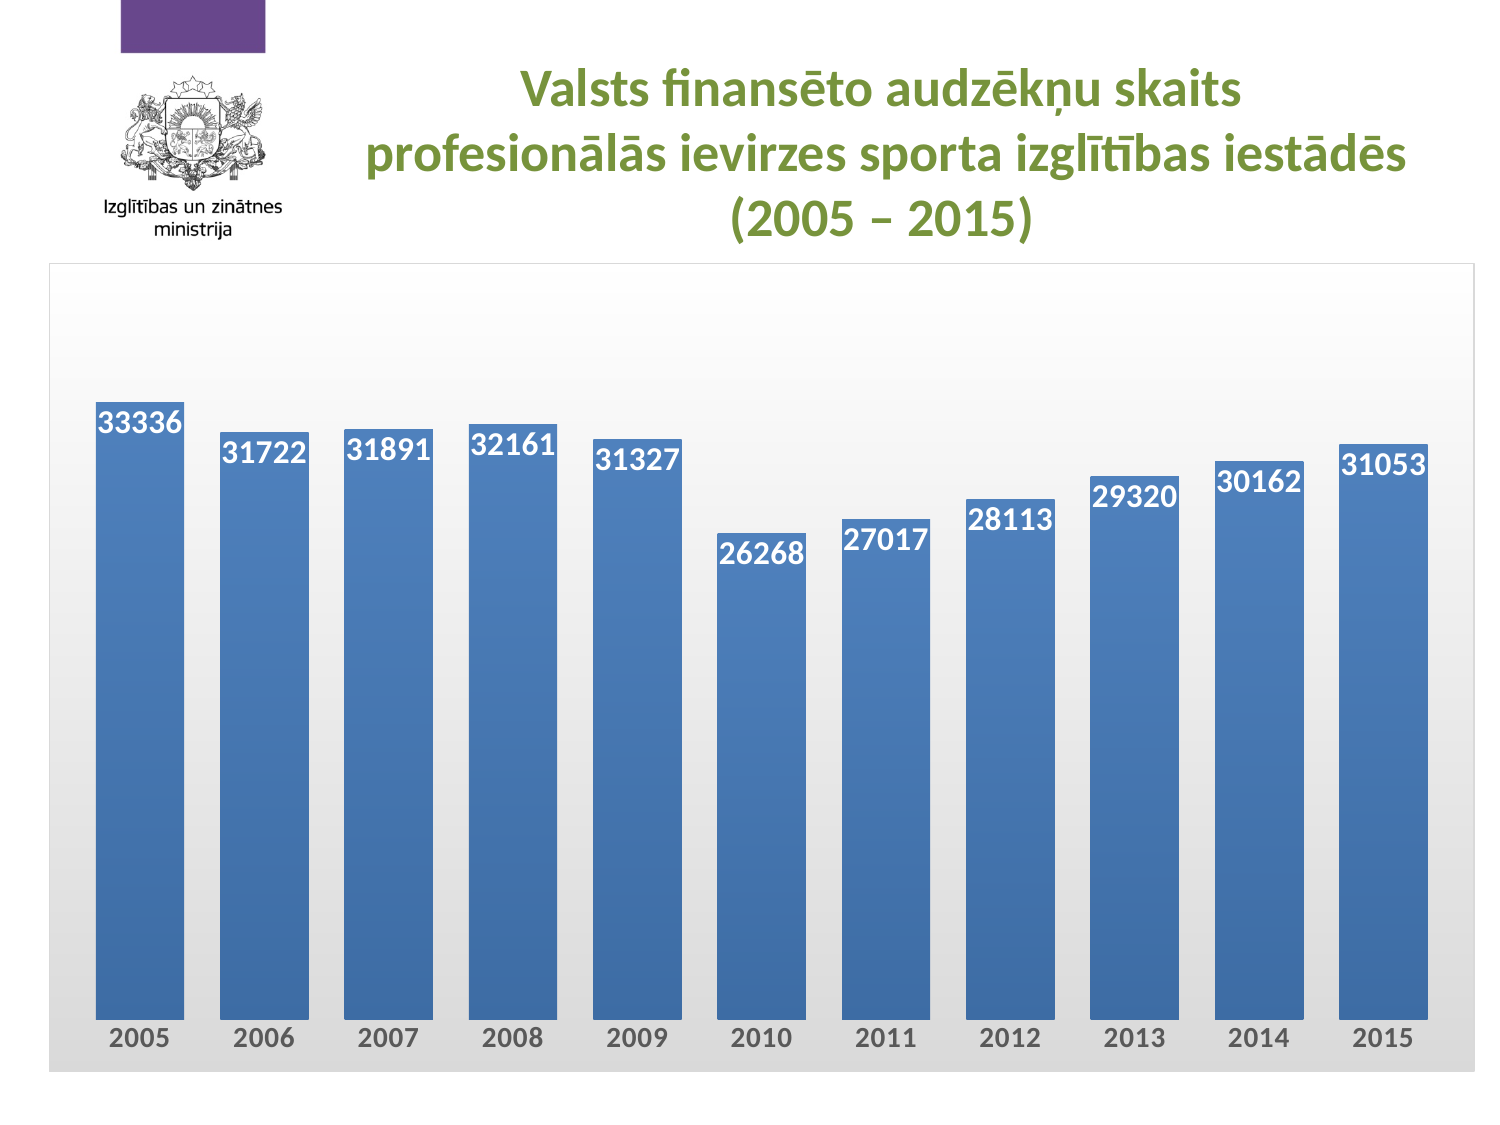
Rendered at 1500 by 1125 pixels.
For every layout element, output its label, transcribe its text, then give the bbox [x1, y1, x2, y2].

text_box [341, 187, 1438, 260]
chart [48, 262, 1476, 1073]
picture [48, 0, 338, 262]
text_box Valsts finansēto audzēkņu skaits profesionālās ievirzes sporta izglītības iestādēs (2005 – 2015) [341, 37, 1438, 187]
